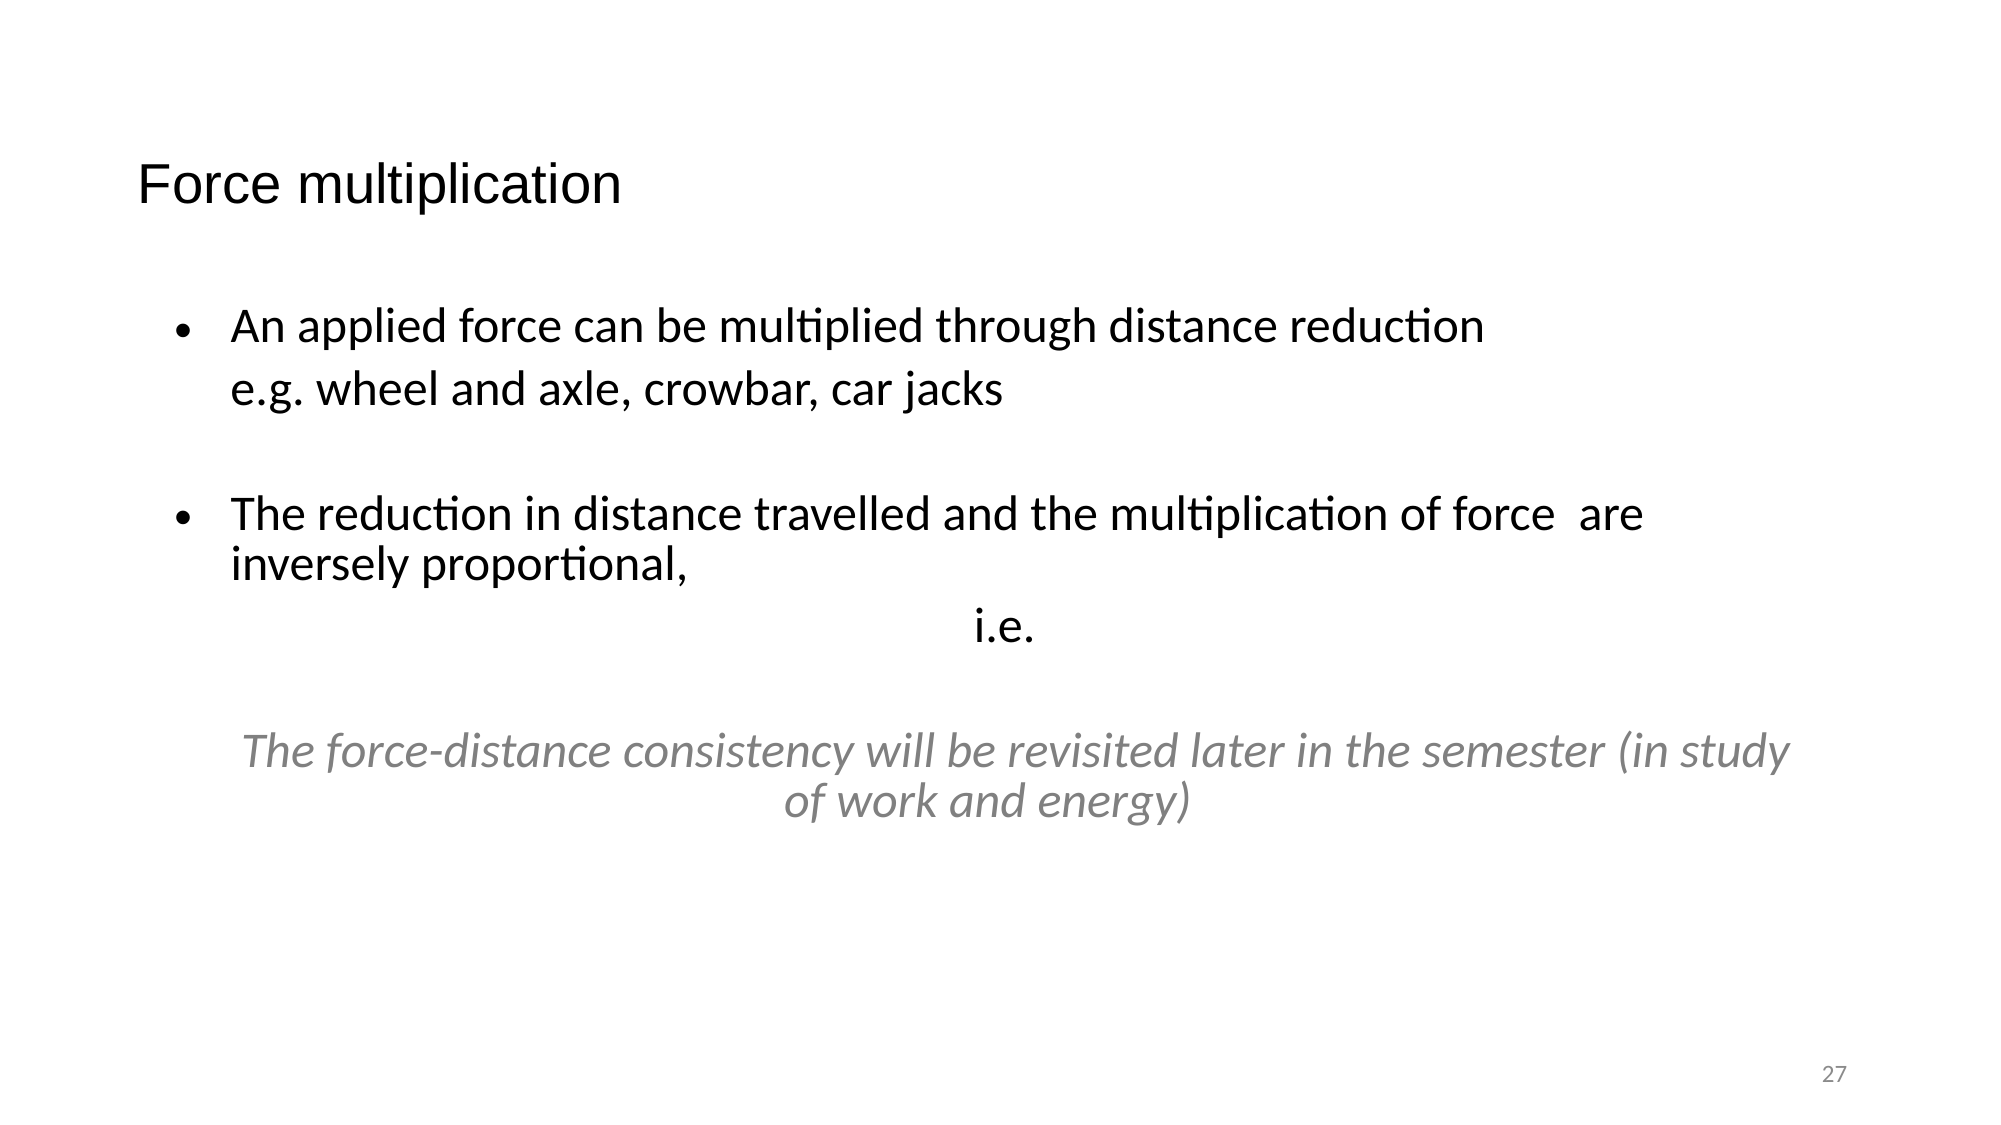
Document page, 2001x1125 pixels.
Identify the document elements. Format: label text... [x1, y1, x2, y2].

text_box Force multiplication [137, 147, 664, 224]
slide_number 27 [1412, 1042, 1863, 1103]
